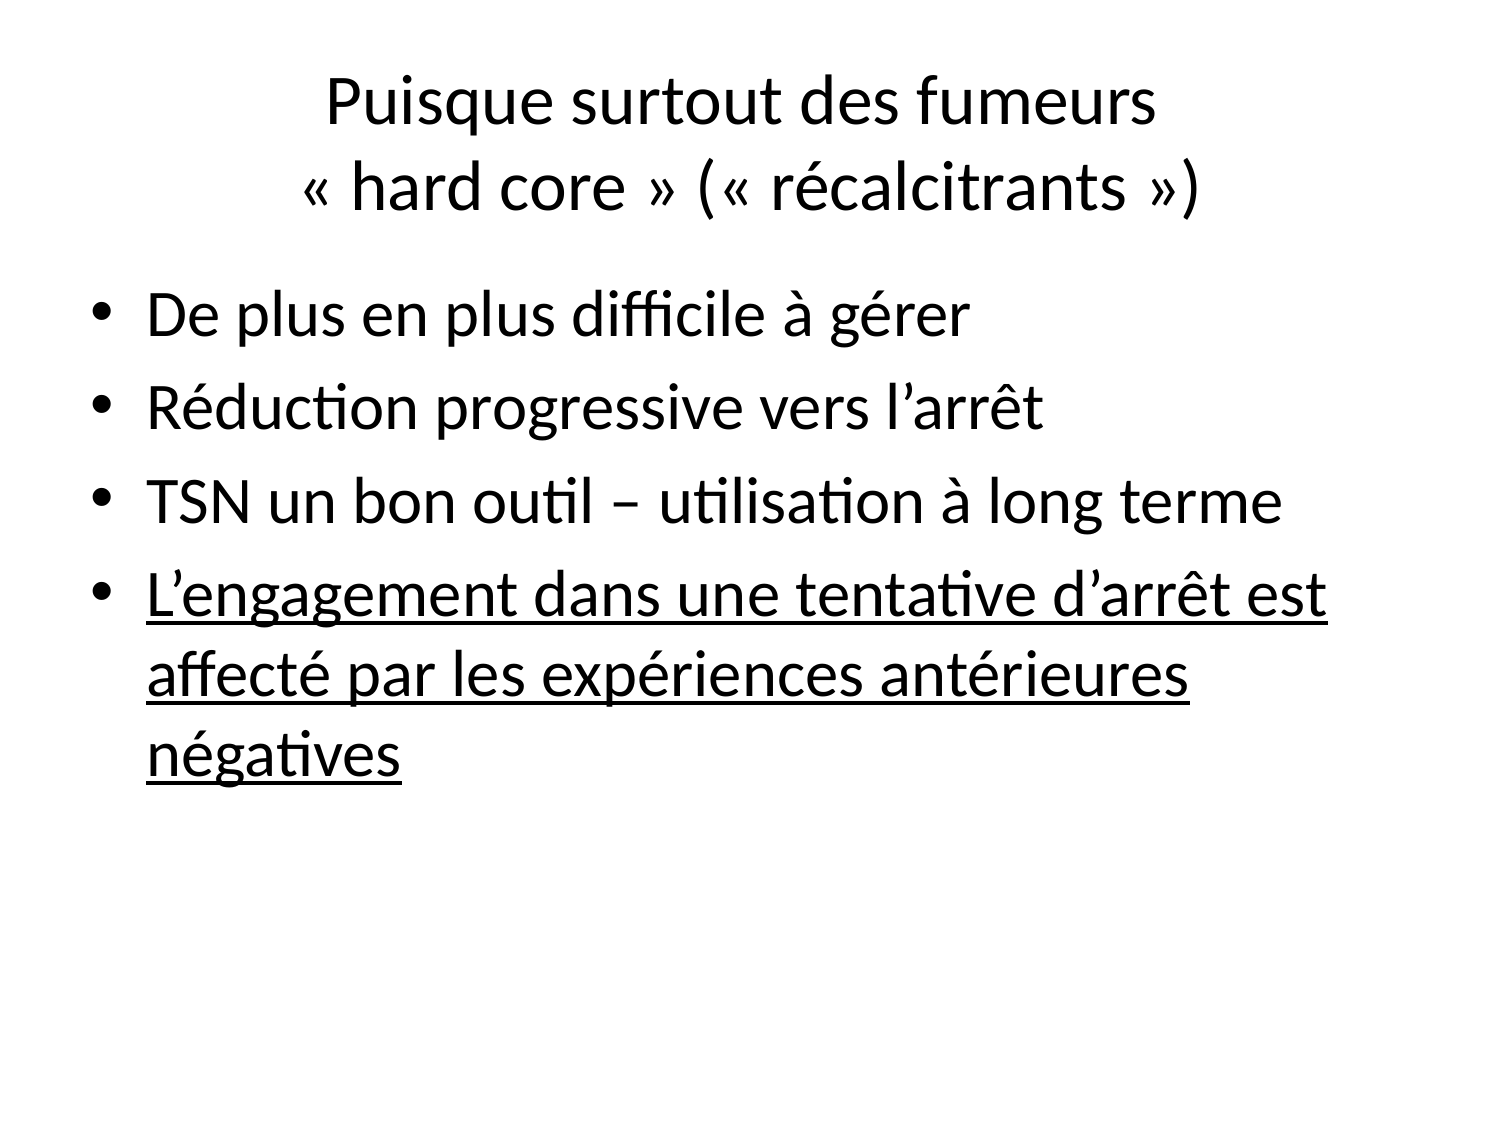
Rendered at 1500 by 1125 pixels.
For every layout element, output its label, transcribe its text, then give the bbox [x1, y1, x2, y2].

list De plus en plus difficile à gérer Réduction progressive vers l’arrêt TSN un bon outil – utilisation à long terme L’engagement dans une tentative d’arrêt est affecté par les expériences antérieures négatives [75, 262, 1425, 1005]
title Puisque surtout des fumeurs « hard core » (« récalcitrants ») [75, 45, 1425, 233]
